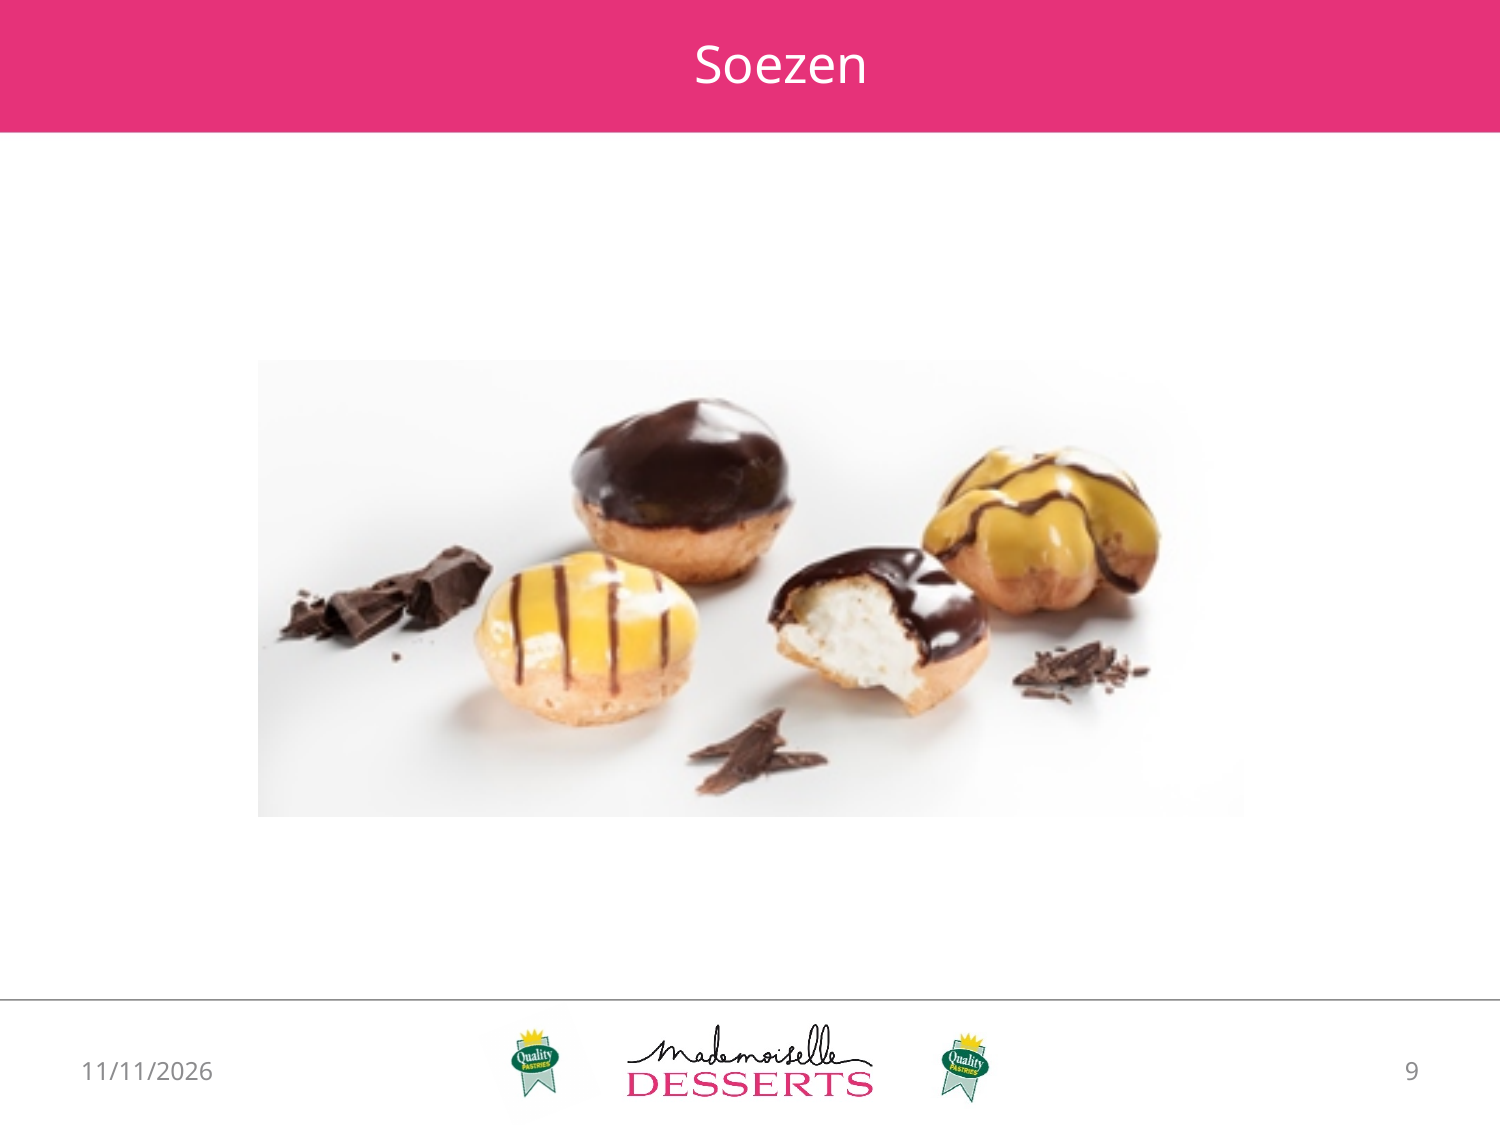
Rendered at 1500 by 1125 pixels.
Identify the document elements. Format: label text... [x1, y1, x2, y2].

title Soezen [63, 0, 1500, 135]
slide_number 9 [1322, 1042, 1435, 1103]
picture [0, 0, 1500, 1125]
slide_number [65, 1042, 404, 1103]
